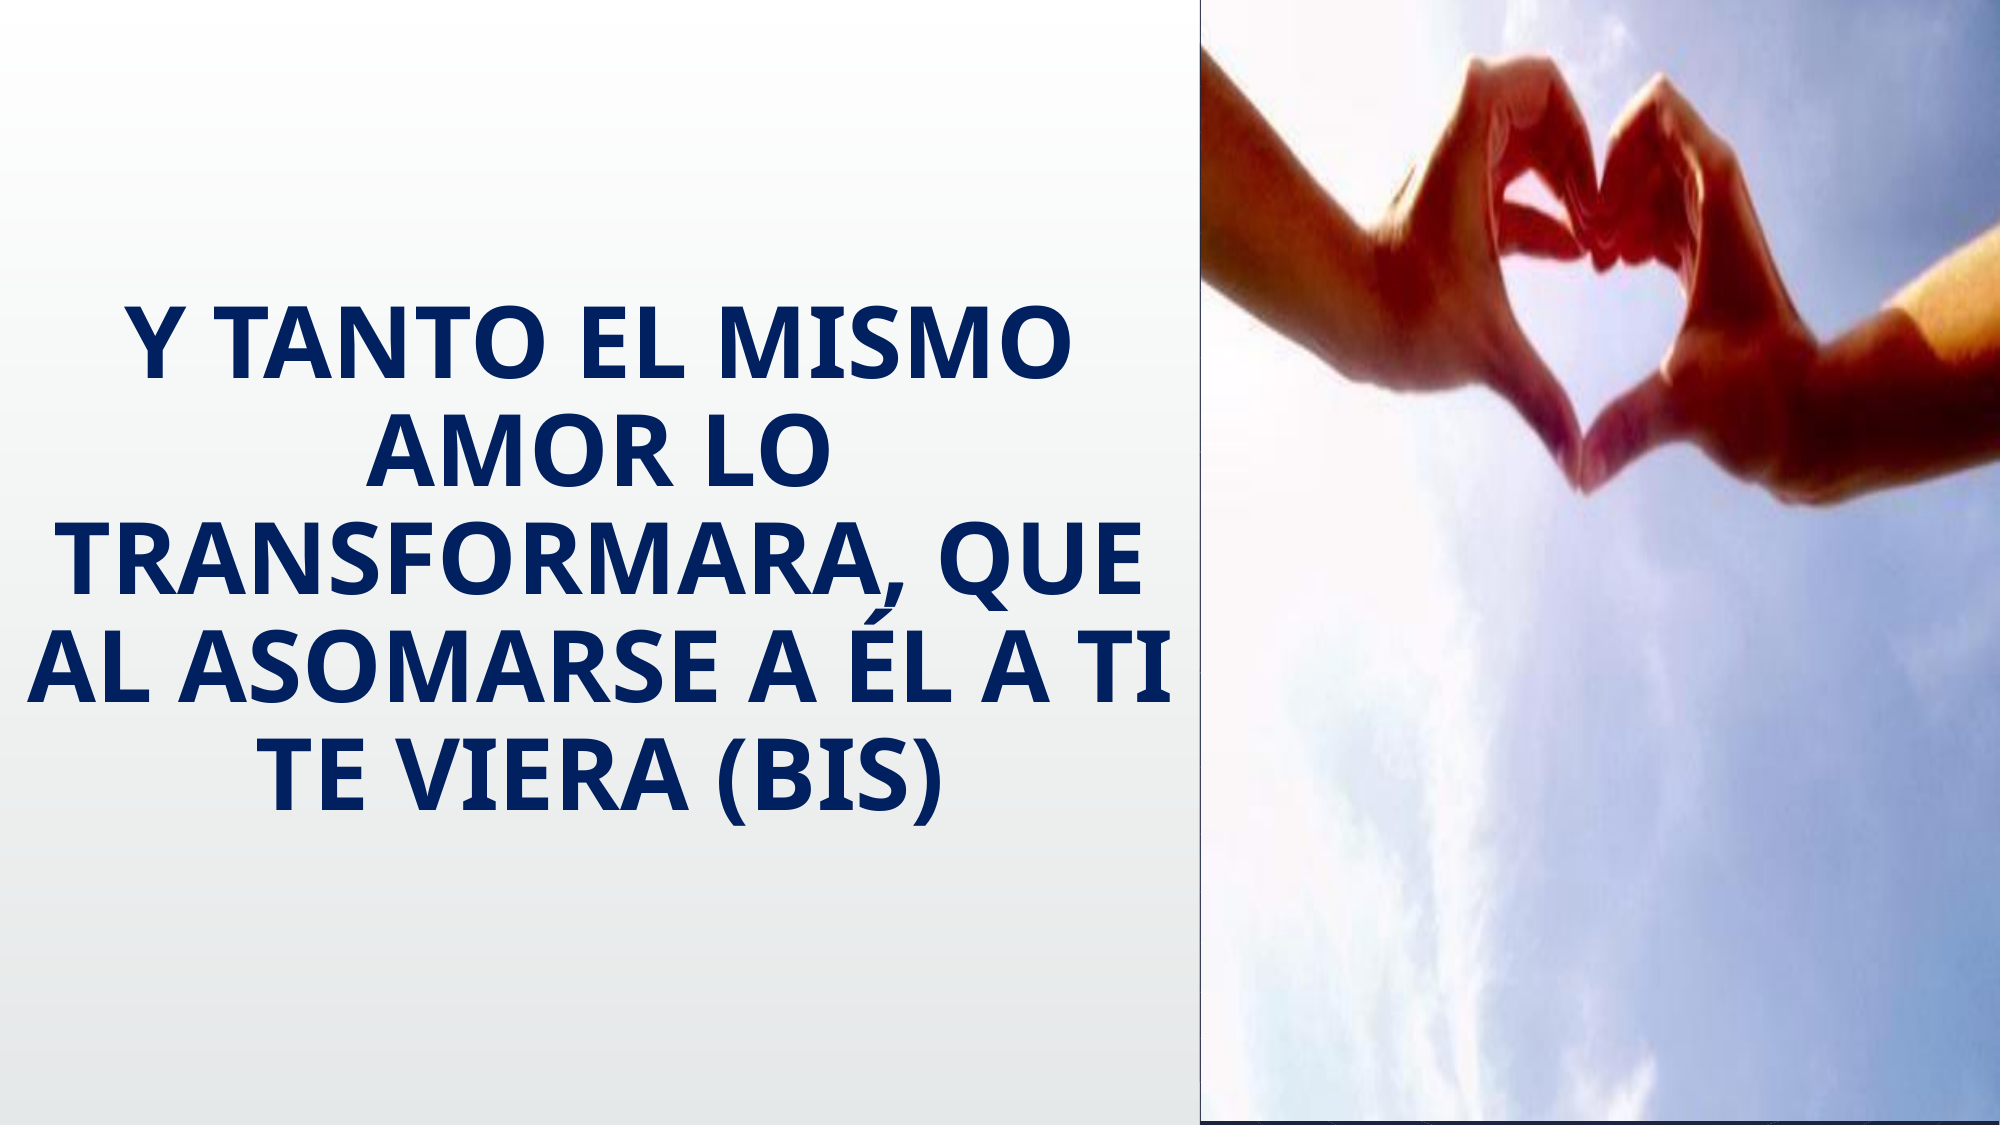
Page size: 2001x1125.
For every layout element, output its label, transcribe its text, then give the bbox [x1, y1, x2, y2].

picture [1200, 0, 2000, 1125]
title Y TANTO EL MISMO AMOR LO TRANSFORMARA, QUE AL ASOMARSE A ÉL A TI TE VIERA (BIS) [0, 0, 1200, 1125]
